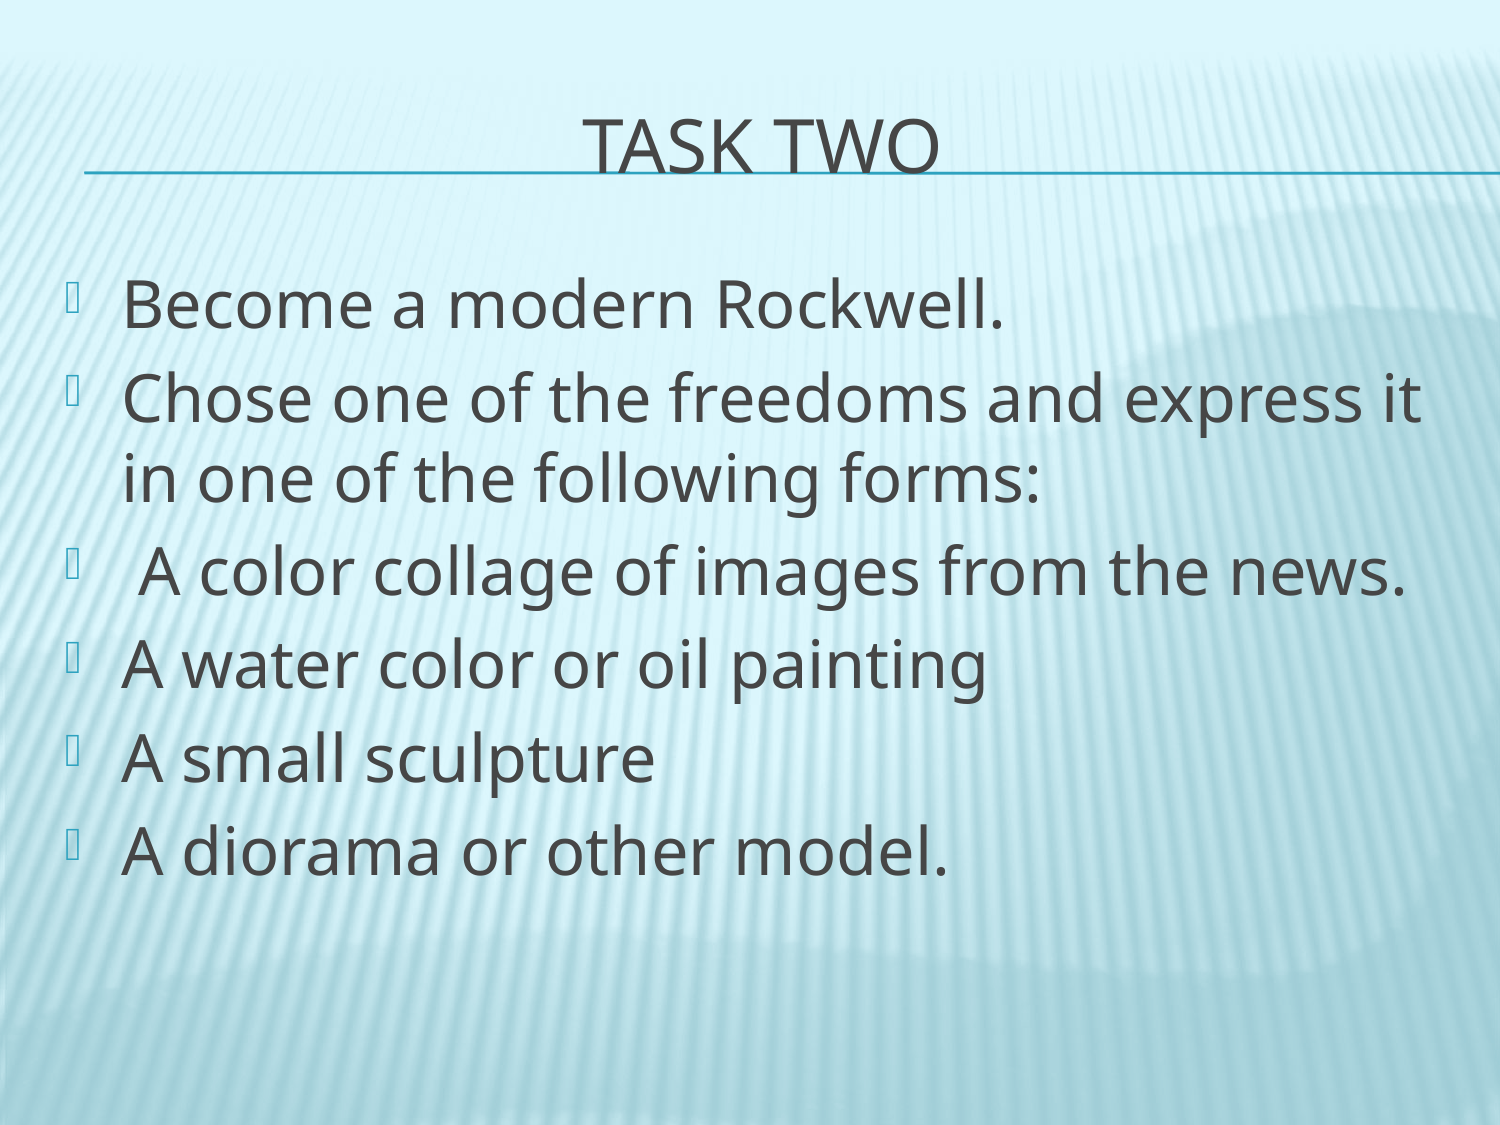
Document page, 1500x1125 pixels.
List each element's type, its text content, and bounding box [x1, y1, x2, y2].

list Become a modern Rockwell. Chose one of the freedoms and express it in one of the following forms: A color collage of images from the news. A water color or oil painting A small sculpture A diorama or other model. [50, 254, 1475, 998]
title Task two [50, 75, 1475, 213]
